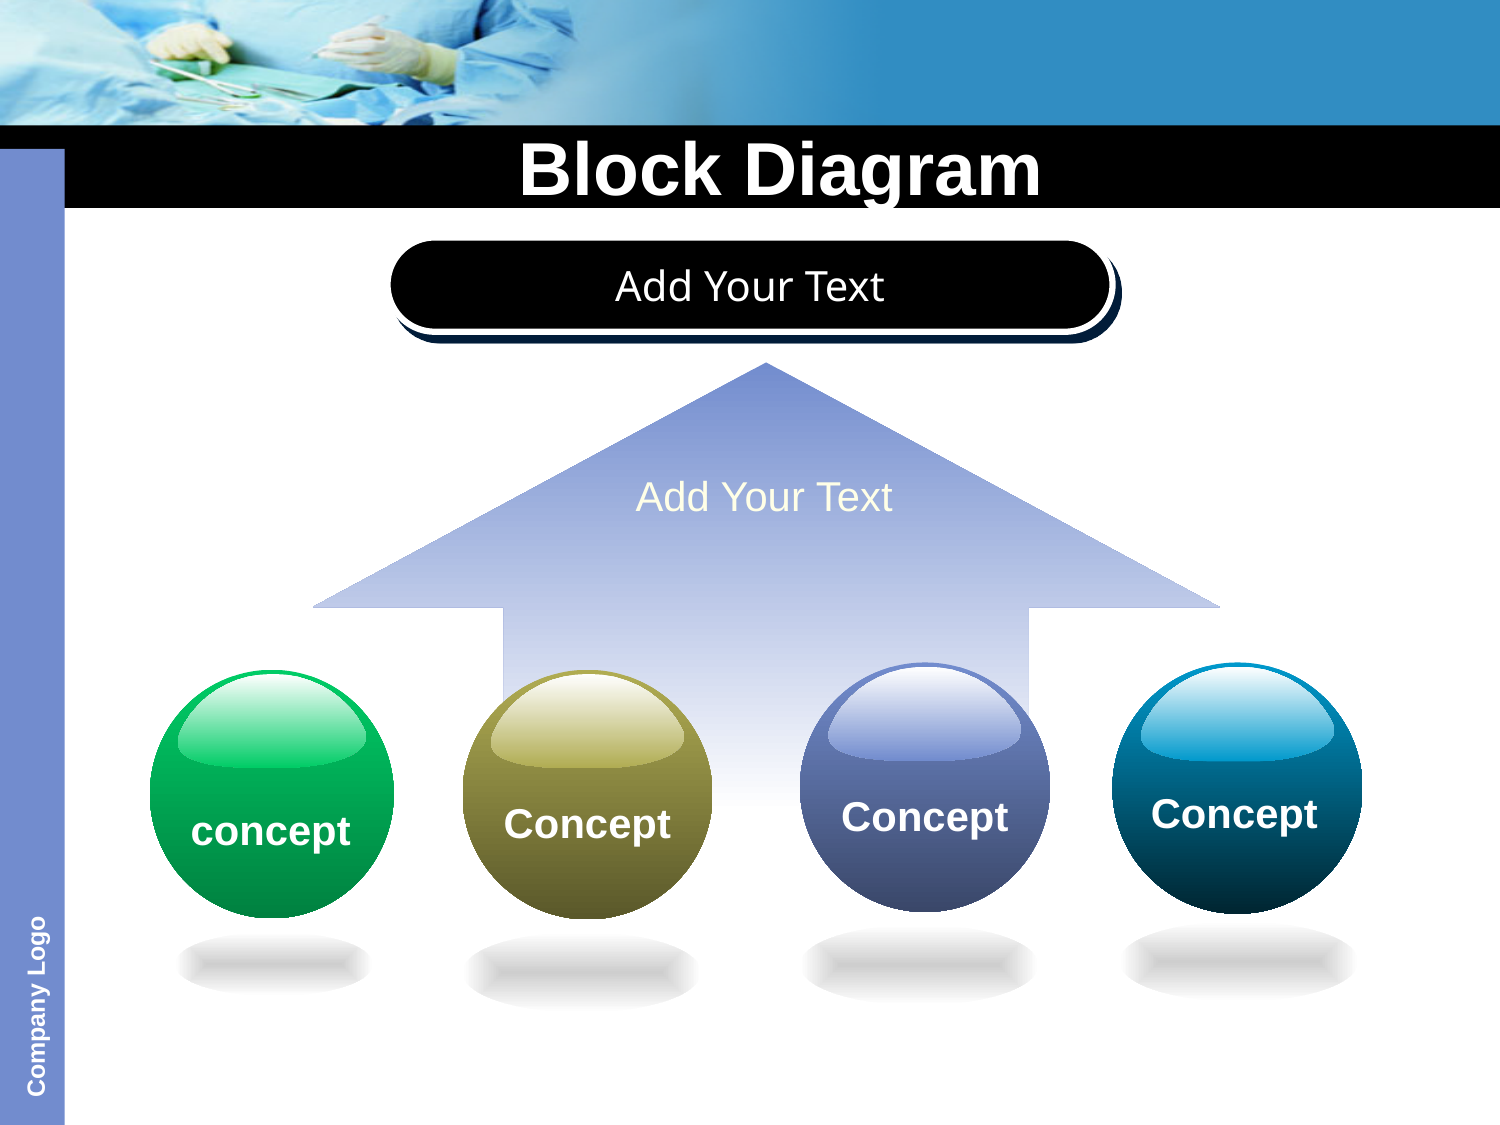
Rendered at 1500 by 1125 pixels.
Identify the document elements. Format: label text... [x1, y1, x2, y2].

title Block Diagram [62, 124, 1500, 206]
picture [0, 0, 1500, 125]
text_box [149, 237, 1363, 1013]
